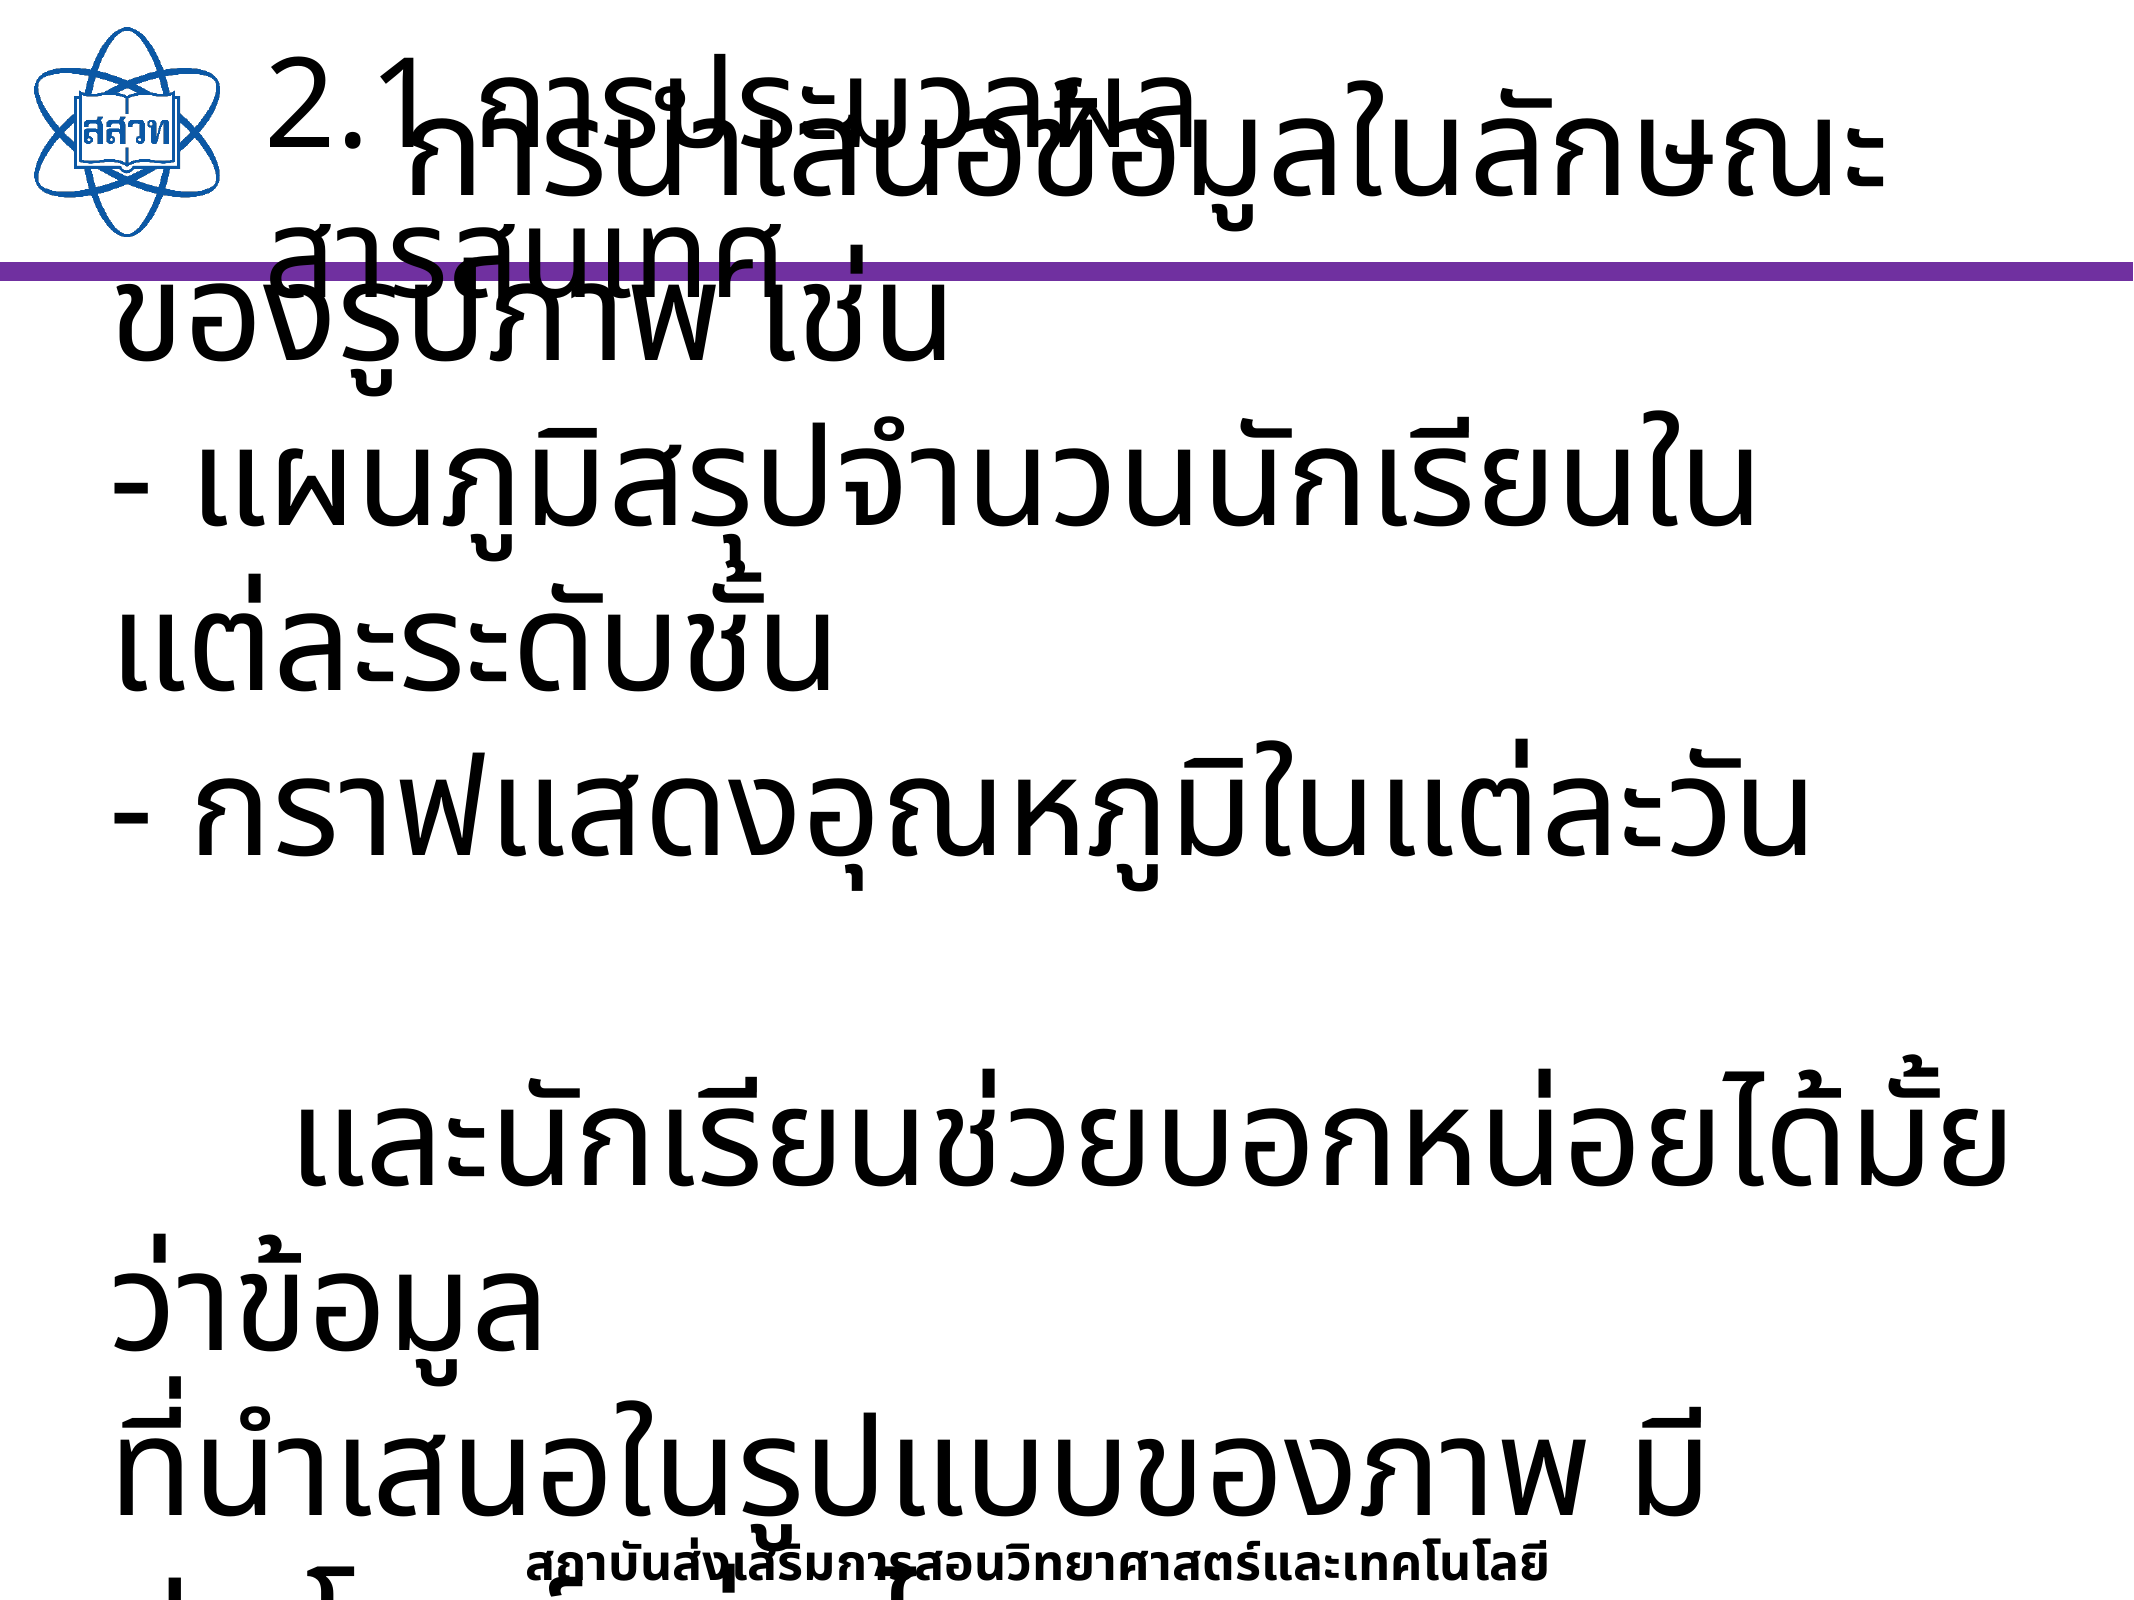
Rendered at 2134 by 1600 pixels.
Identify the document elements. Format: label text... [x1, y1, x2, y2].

text_box การนำเสนอข้อมูลในลักษณะของรูปภาพ เช่น - แผนภูมิสรุปจำนวนนักเรียนในแต่ละระดับชั้น - กราฟแสดงอุณหภูมิในแต่ละวัน และนักเรียนช่วยบอกหน่อยได้มั้ย ว่าข้อมูล ที่นำเสนอในรูปแบบของภาพ มีประโยชน์อย่างไร [101, 291, 2029, 1475]
text_box สถาบันส่งเสริมการสอนวิทยาศาสตร์และเทคโนโลยี [74, 1522, 2002, 1589]
picture [33, 27, 220, 237]
text_box 2.1 การประมวลผลสารสนเทศ [256, 88, 1347, 257]
